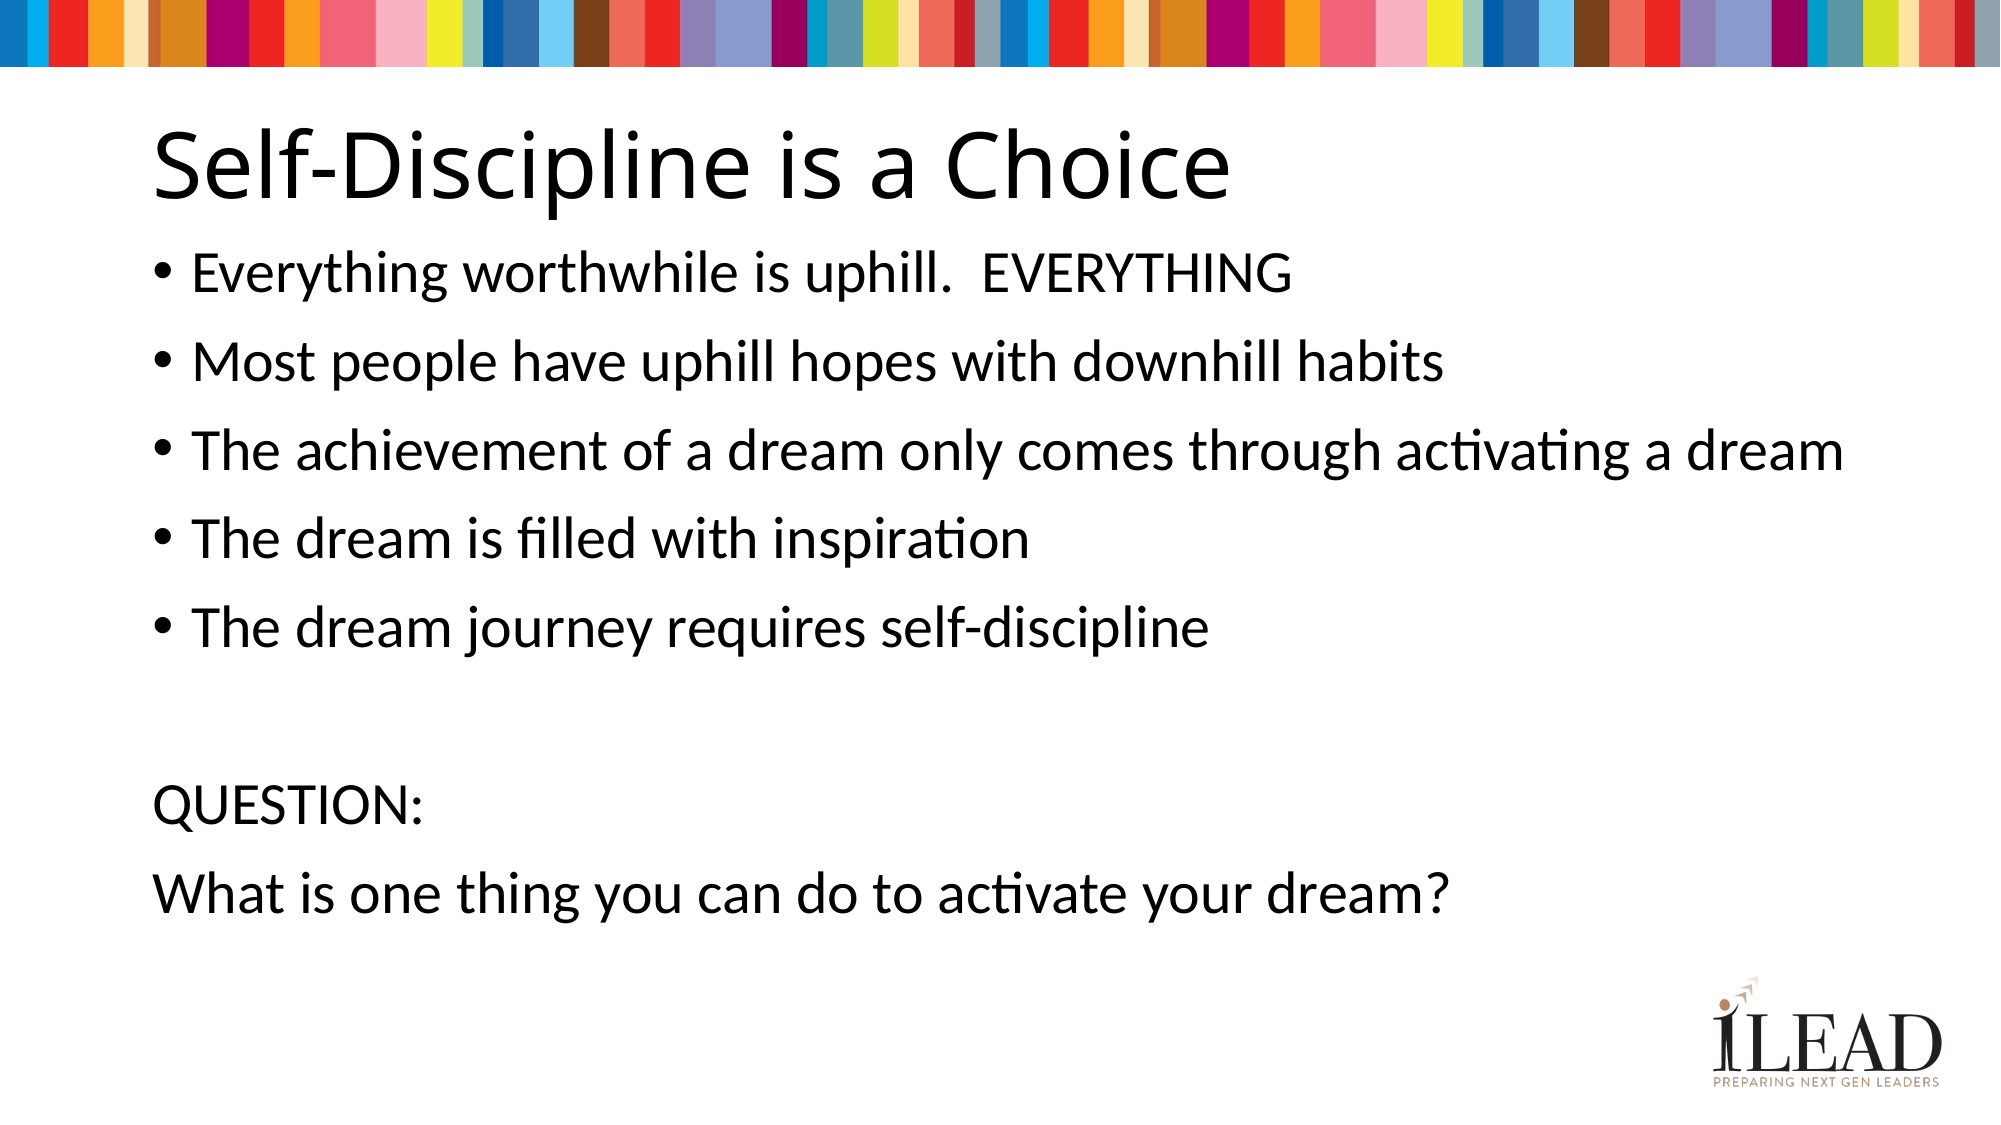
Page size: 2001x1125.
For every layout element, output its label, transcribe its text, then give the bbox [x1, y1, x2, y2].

picture [828, 0, 1026, 67]
picture [0, 0, 26, 67]
picture [1709, 972, 1945, 1091]
title Self-Discipline is a Choice [137, 67, 1863, 233]
list Everything worthwhile is uphill. EVERYTHING Most people have uphill hopes with downhill habits The achievement of a dream only comes through activating a dream The dream is filled with inspiration The dream journey requires self-discipline QUESTION: What is one thing you can do to activate your dream? [137, 233, 1863, 948]
picture [1828, 0, 2000, 67]
picture [1048, 0, 1808, 67]
picture [48, 0, 808, 67]
